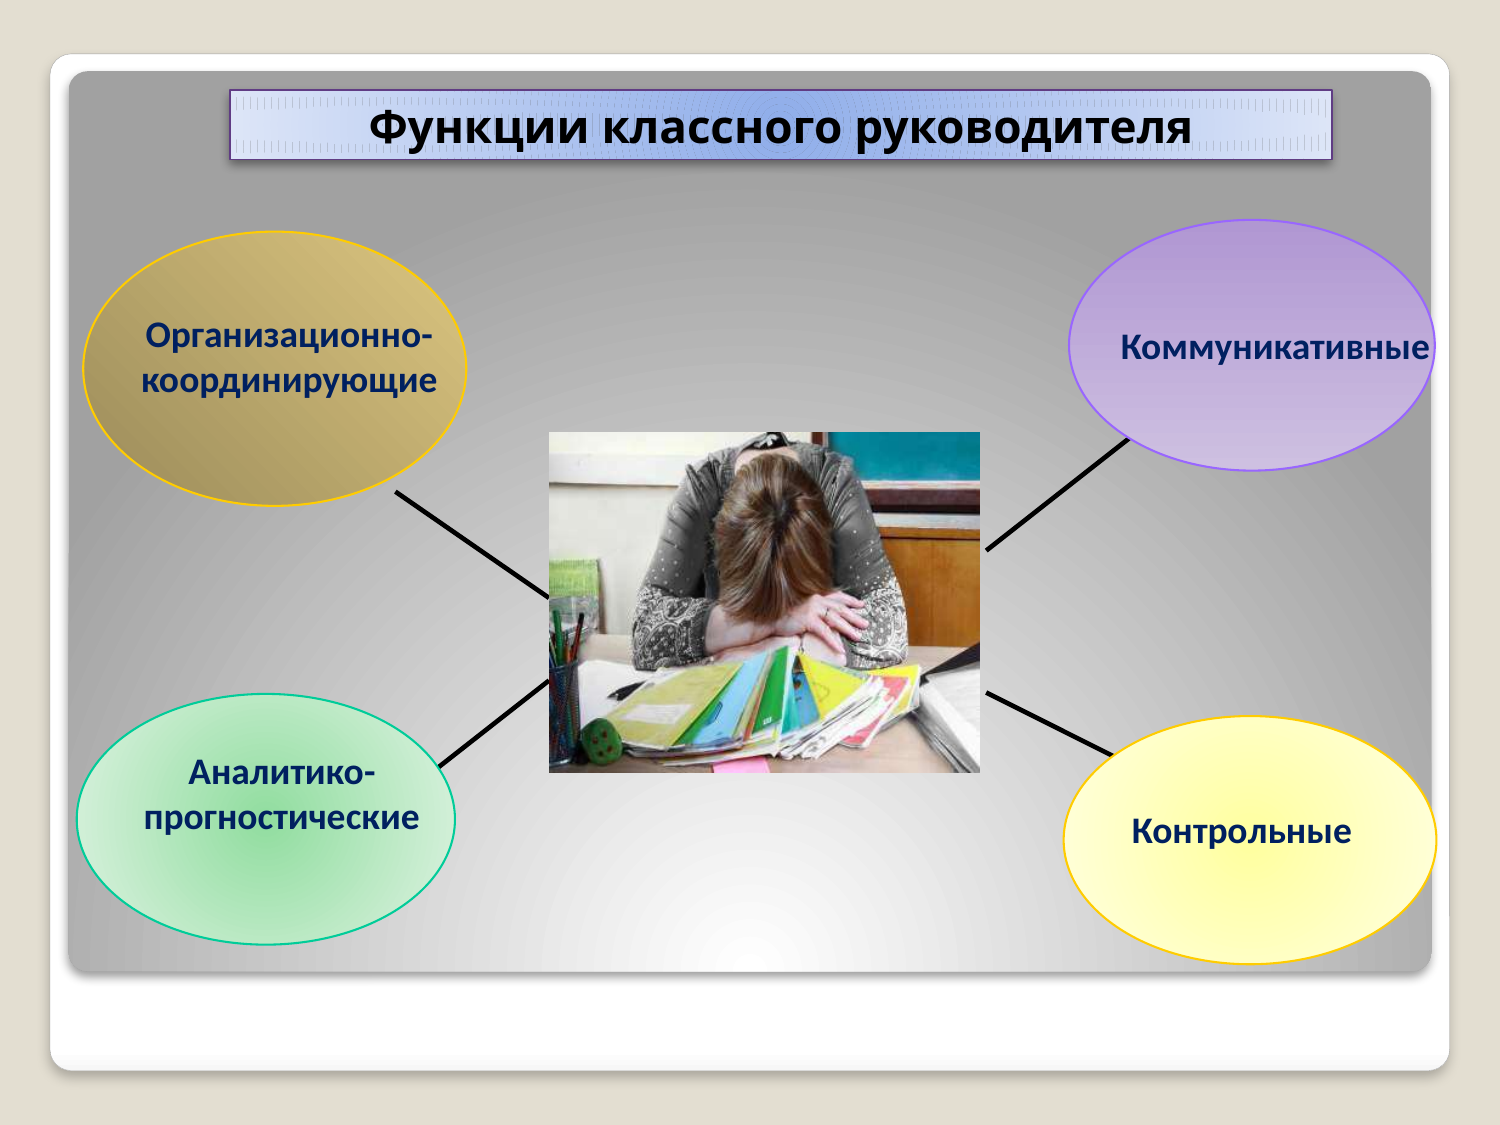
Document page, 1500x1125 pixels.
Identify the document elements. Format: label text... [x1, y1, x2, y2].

text_box Функции классного руководителя [229, 89, 1333, 160]
picture [548, 432, 980, 773]
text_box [76, 219, 1437, 965]
